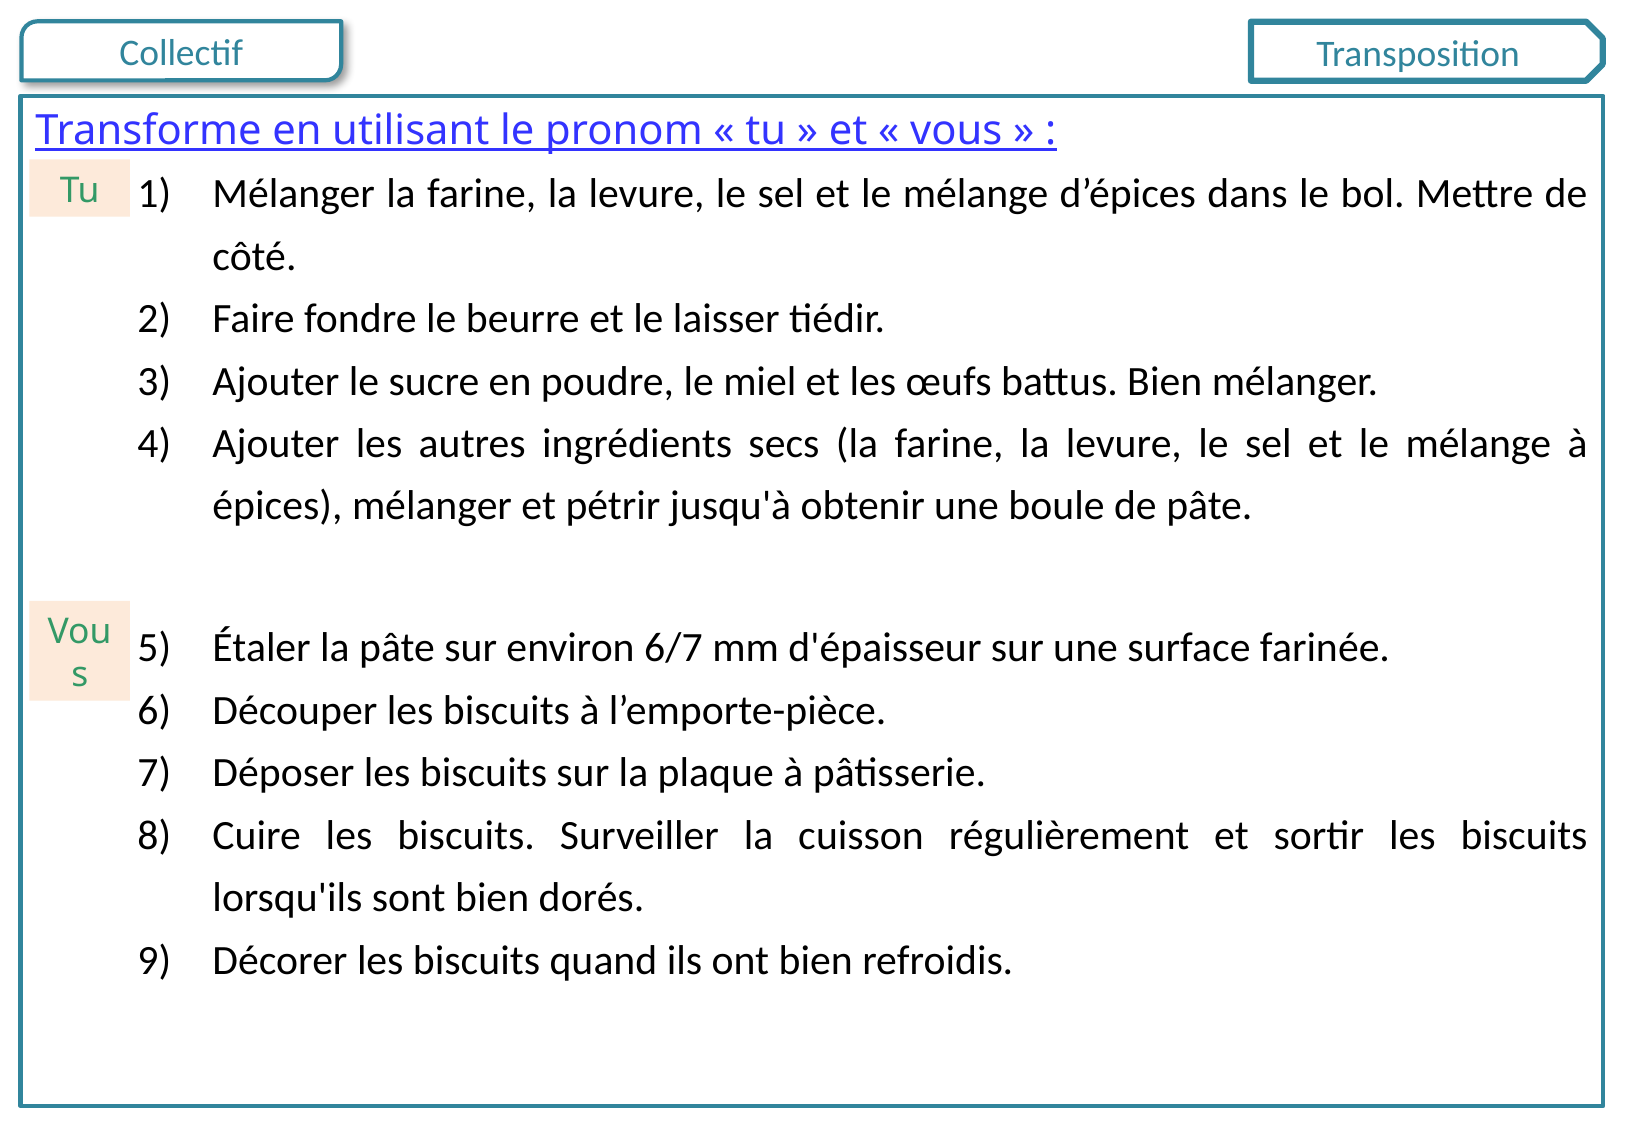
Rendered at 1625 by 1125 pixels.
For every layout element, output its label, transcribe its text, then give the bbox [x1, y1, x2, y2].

text_box Tu [29, 159, 130, 217]
list Transforme en utilisant le pronom « tu » et « vous » : Mélanger la farine, la levure, le sel et le mélange d’épices dans le bol. Mettre de côté. Faire fondre le beurre et le laisser tiédir. Ajouter le sucre en poudre, le miel et les œufs battus. Bien mélanger. Ajouter les autres ingrédients secs (la farine, la levure, le sel et le mélange à épices), mélanger et pétrir jusqu'à obtenir une boule de pâte. Étaler la pâte sur environ 6/7 mm d'épaisseur sur une surface farinée. Découper les biscuits à l’emporte-pièce. Déposer les biscuits sur la plaque à pâtisserie. Cuire les biscuits. Surveiller la cuisson régulièrement et sortir les biscuits lorsqu'ils sont bien dorés. Décorer les biscuits quand ils ont bien refroidis. [18, 94, 1605, 1108]
text_box Vous [29, 600, 130, 701]
list Transposition [1251, 21, 1585, 81]
